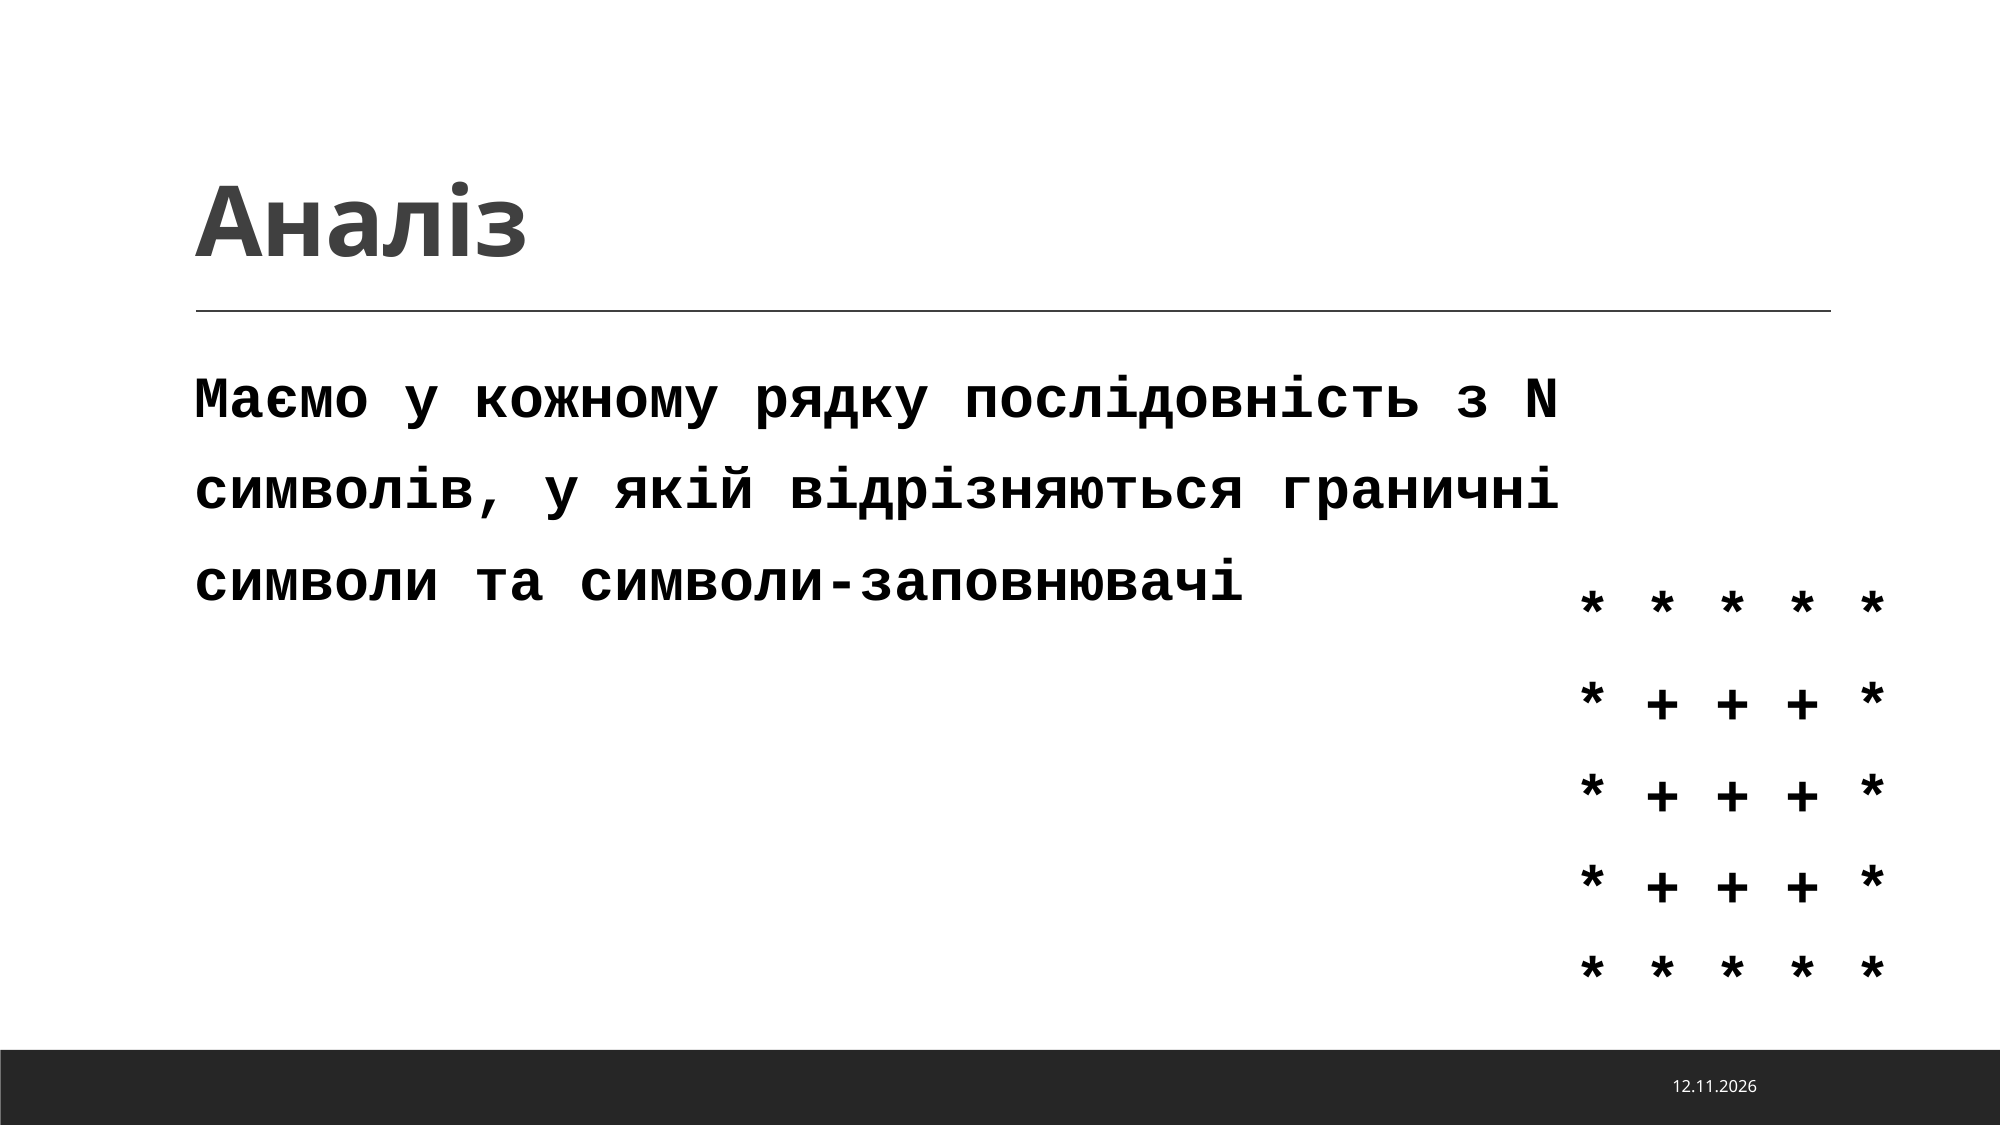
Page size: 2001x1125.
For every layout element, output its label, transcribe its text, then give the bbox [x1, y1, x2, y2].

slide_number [1348, 1057, 1773, 1118]
text_box Маємо у кожному рядку послідовність з N символів, у якій відрізняються граничні символи та символи-заповнювачі [179, 346, 1830, 620]
title Аналіз [180, 47, 1830, 285]
text_box * * * * * * + + + * * + + + * * + + + * * * * * * [1560, 562, 2000, 1018]
